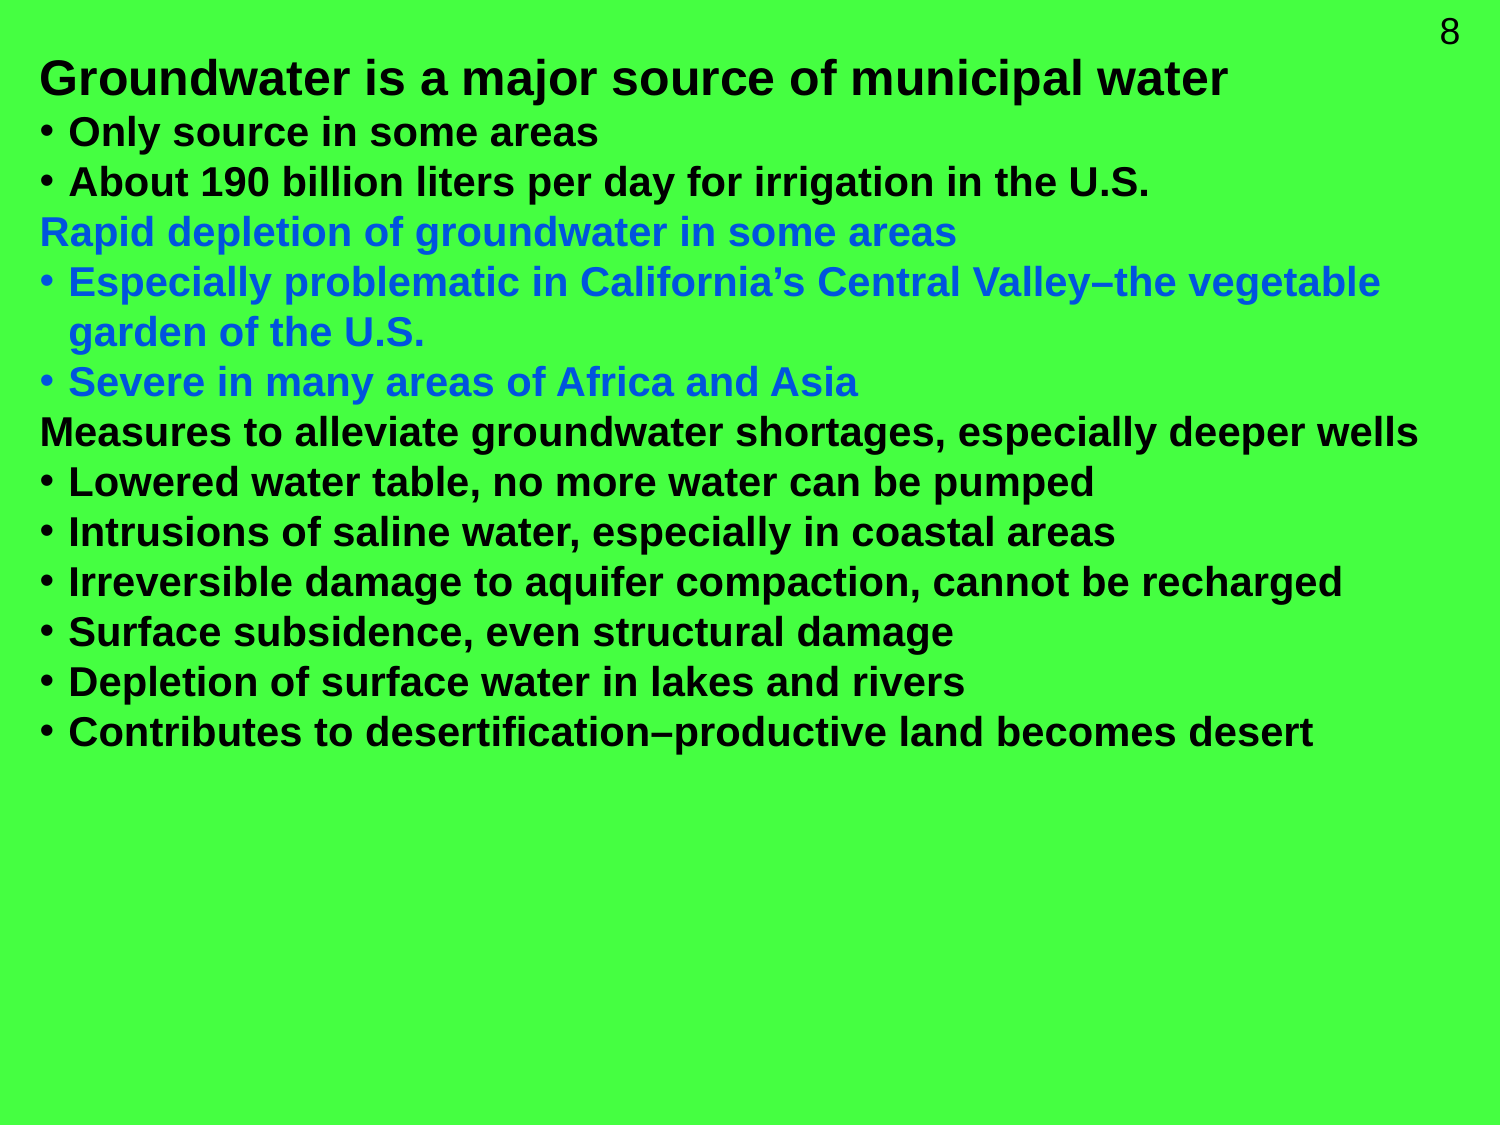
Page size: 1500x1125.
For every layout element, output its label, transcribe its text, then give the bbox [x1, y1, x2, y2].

text_box 8 [1399, 0, 1475, 60]
text_box Groundwater is a major source of municipal water Only source in some areas About 190 billion liters per day for irrigation in the U.S. Rapid depletion of groundwater in some areas Especially problematic in California’s Central Valley–the vegetable garden of the U.S. Severe in many areas of Africa and Asia Measures to alleviate groundwater shortages, especially deeper wells Lowered water table, no more water can be pumped Intrusions of saline water, especially in coastal areas Irreversible damage to aquifer compaction, cannot be recharged Surface subsidence, even structural damage Depletion of surface water in lakes and rivers Contributes to desertification–productive land becomes desert [24, 37, 1438, 763]
